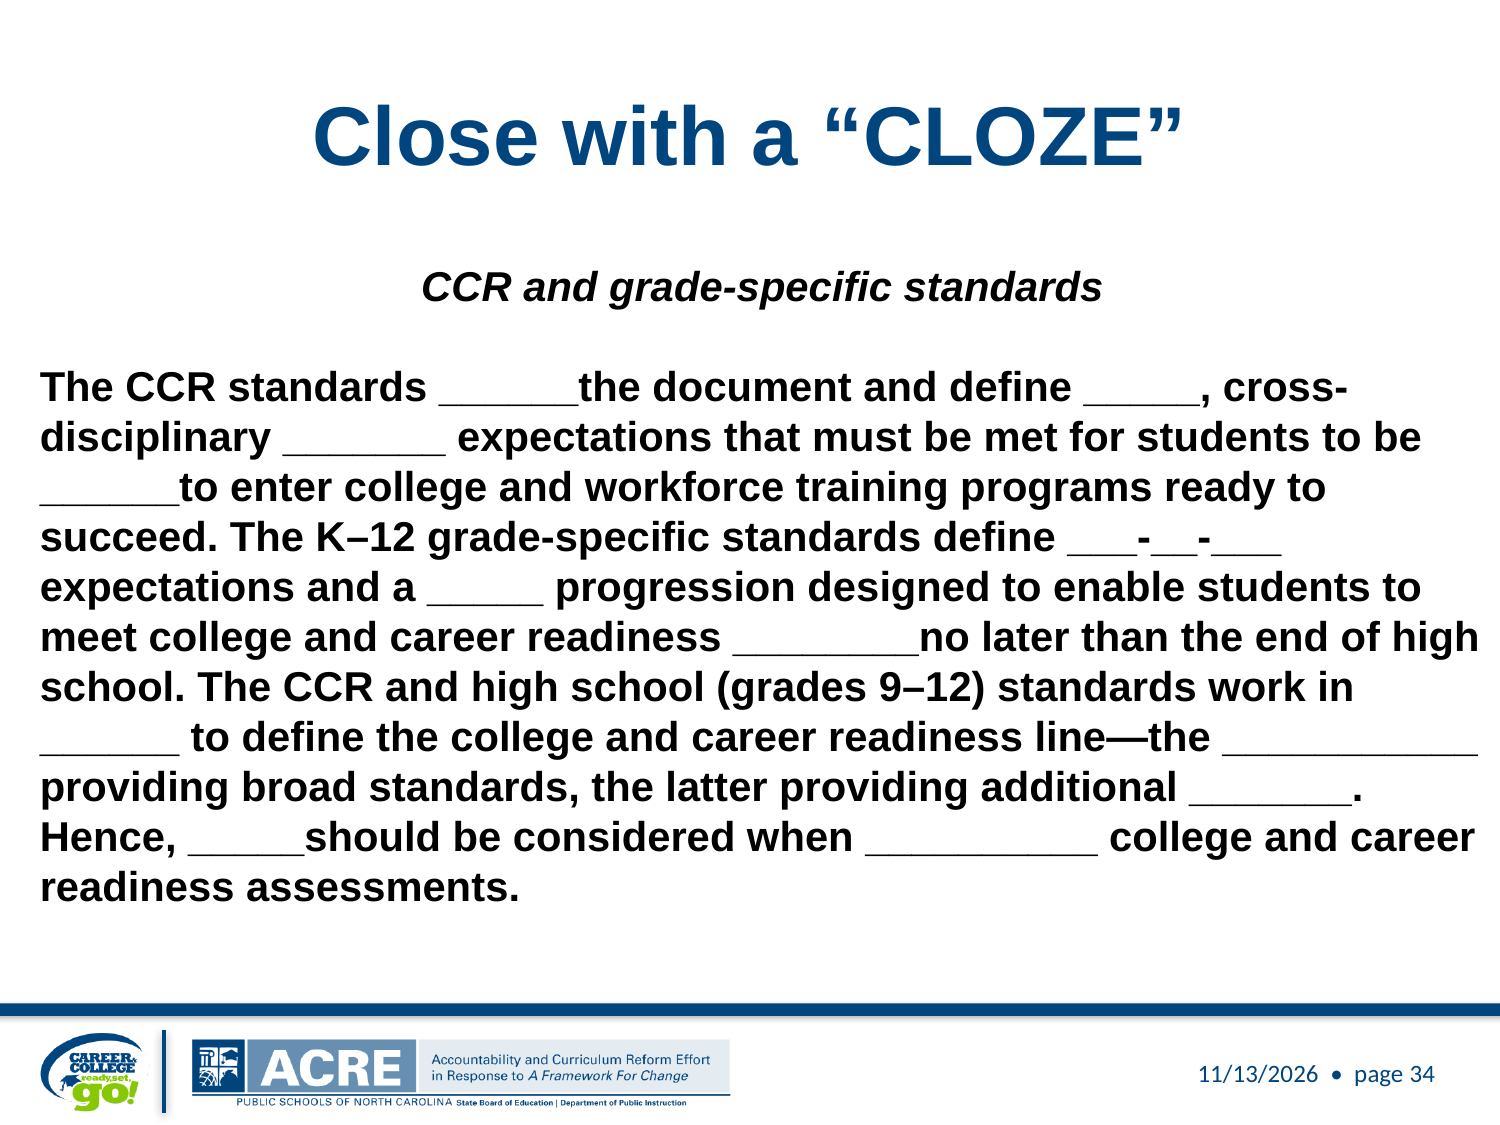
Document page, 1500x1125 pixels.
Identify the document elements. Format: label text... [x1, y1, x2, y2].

picture [174, 1017, 744, 1125]
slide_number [1137, 1042, 1450, 1103]
picture [37, 1029, 152, 1115]
text_box CCR and grade-specific standards The CCR standards ______the document and define _____, cross-disciplinary _______ expectations that must be met for students to be ______to enter college and workforce training programs ready to succeed. The K–12 grade-specific standards define ___-__-___ expectations and a _____ progression designed to enable students to meet college and career readiness ________no later than the end of high school. The CCR and high school (grades 9–12) standards work in ______ to define the college and career readiness line—the ___________ providing broad standards, the latter providing additional _______. Hence, _____should be considered when __________ college and career readiness assessments. [24, 252, 1500, 918]
title Close with a “CLOZE” [74, 74, 1426, 226]
